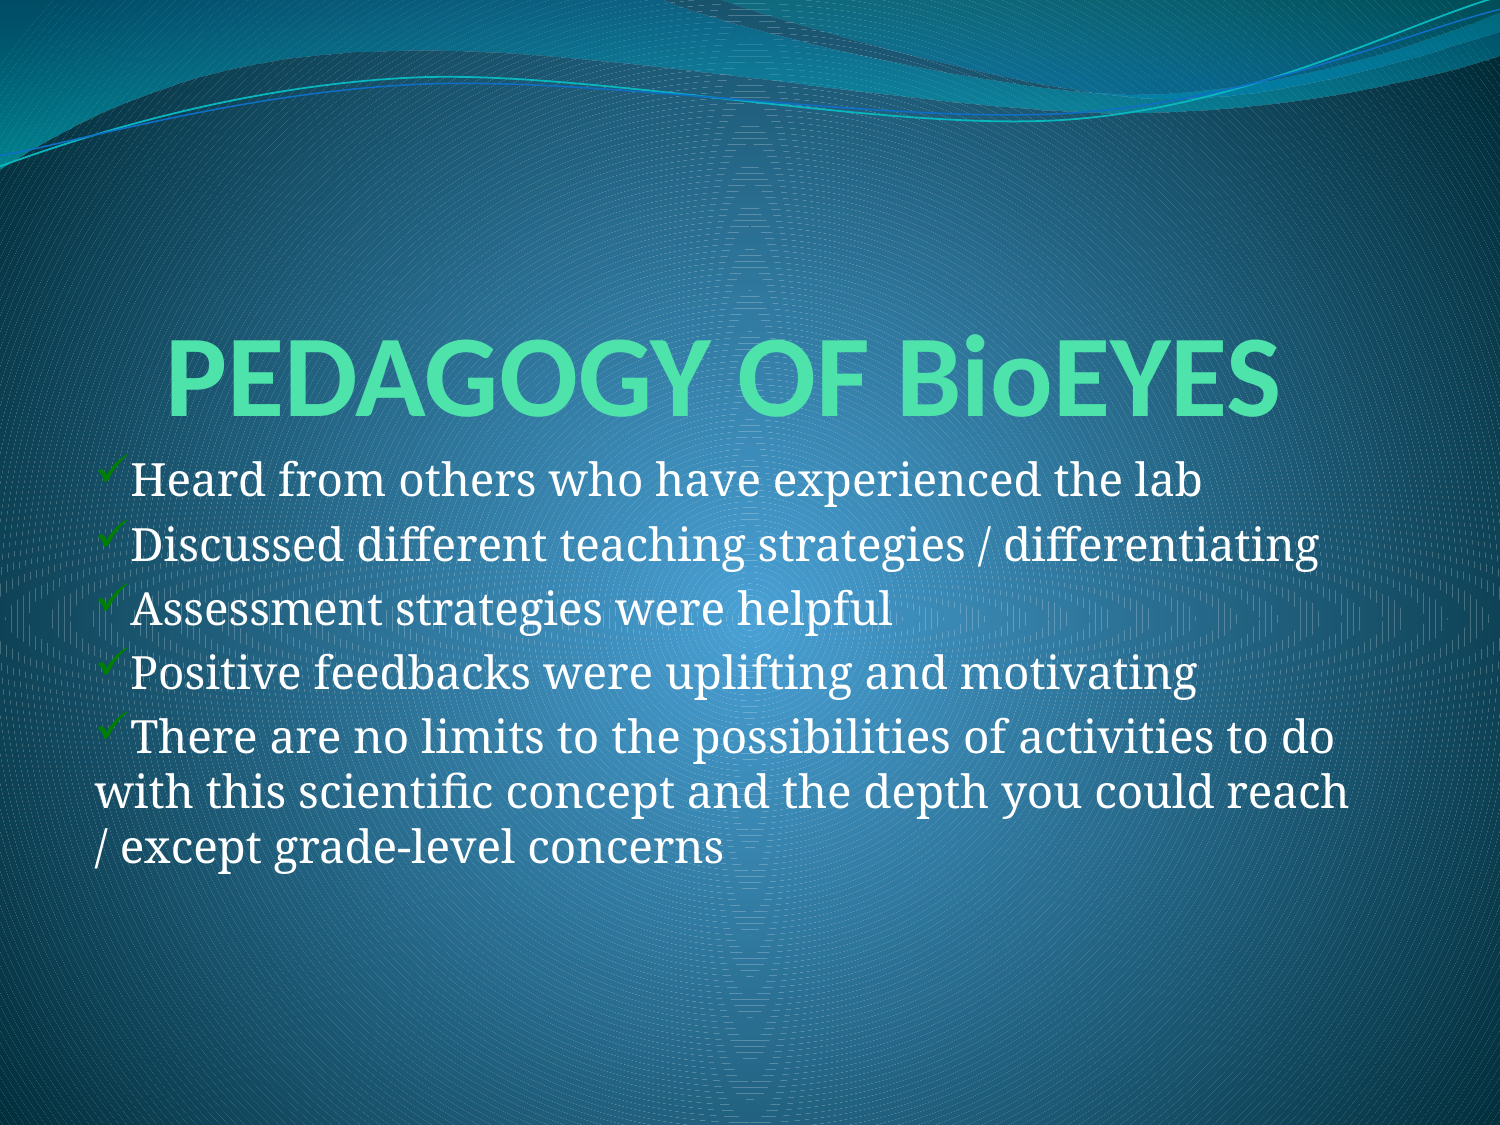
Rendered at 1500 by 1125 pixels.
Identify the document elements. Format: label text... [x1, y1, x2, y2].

list Heard from others who have experienced the lab Discussed different teaching strategies / differentiating Assessment strategies were helpful Positive feedbacks were uplifting and motivating There are no limits to the possibilities of activities to do with this scientific concept and the depth you could reach / except grade-level concerns [86, 443, 1362, 963]
title PEDAGOGY OF BioEYES [86, 216, 1362, 440]
